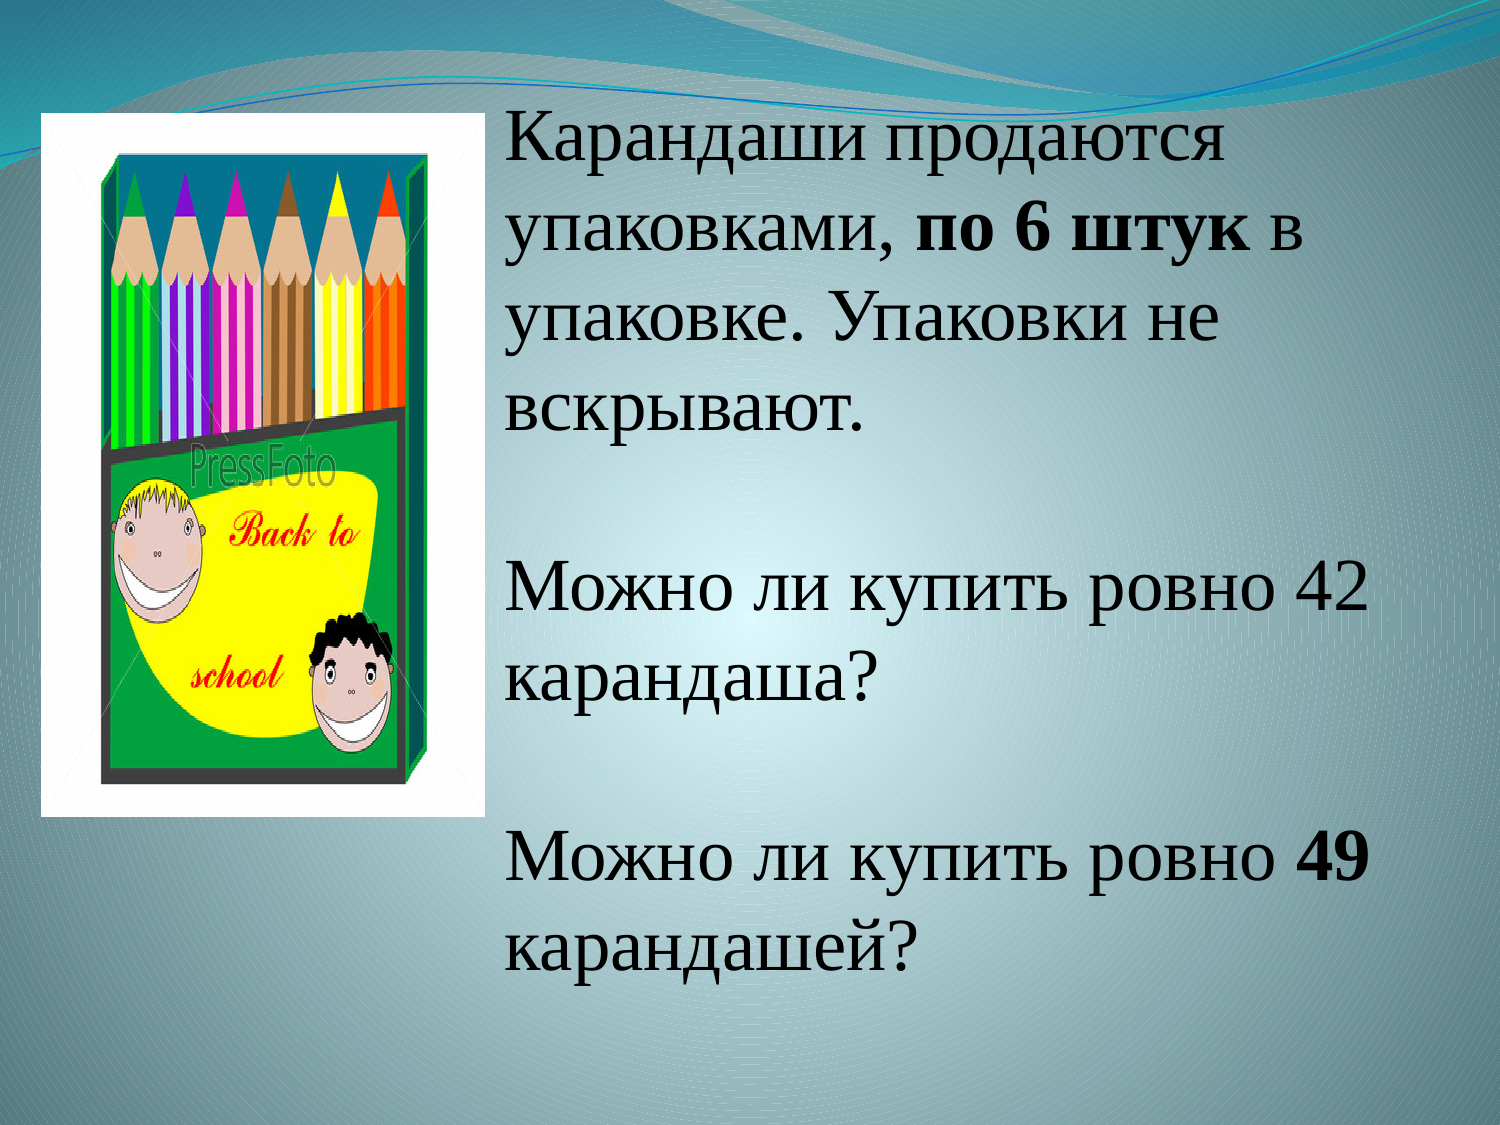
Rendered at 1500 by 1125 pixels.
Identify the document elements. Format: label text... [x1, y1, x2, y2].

text_box Карандаши продаются упаковками, по 6 штук в упаковке. Упаковки не вскрывают. Можно ли купить ровно 42 карандаша? Можно ли купить ровно 49 карандашей? [490, 78, 1471, 993]
picture [41, 113, 485, 817]
